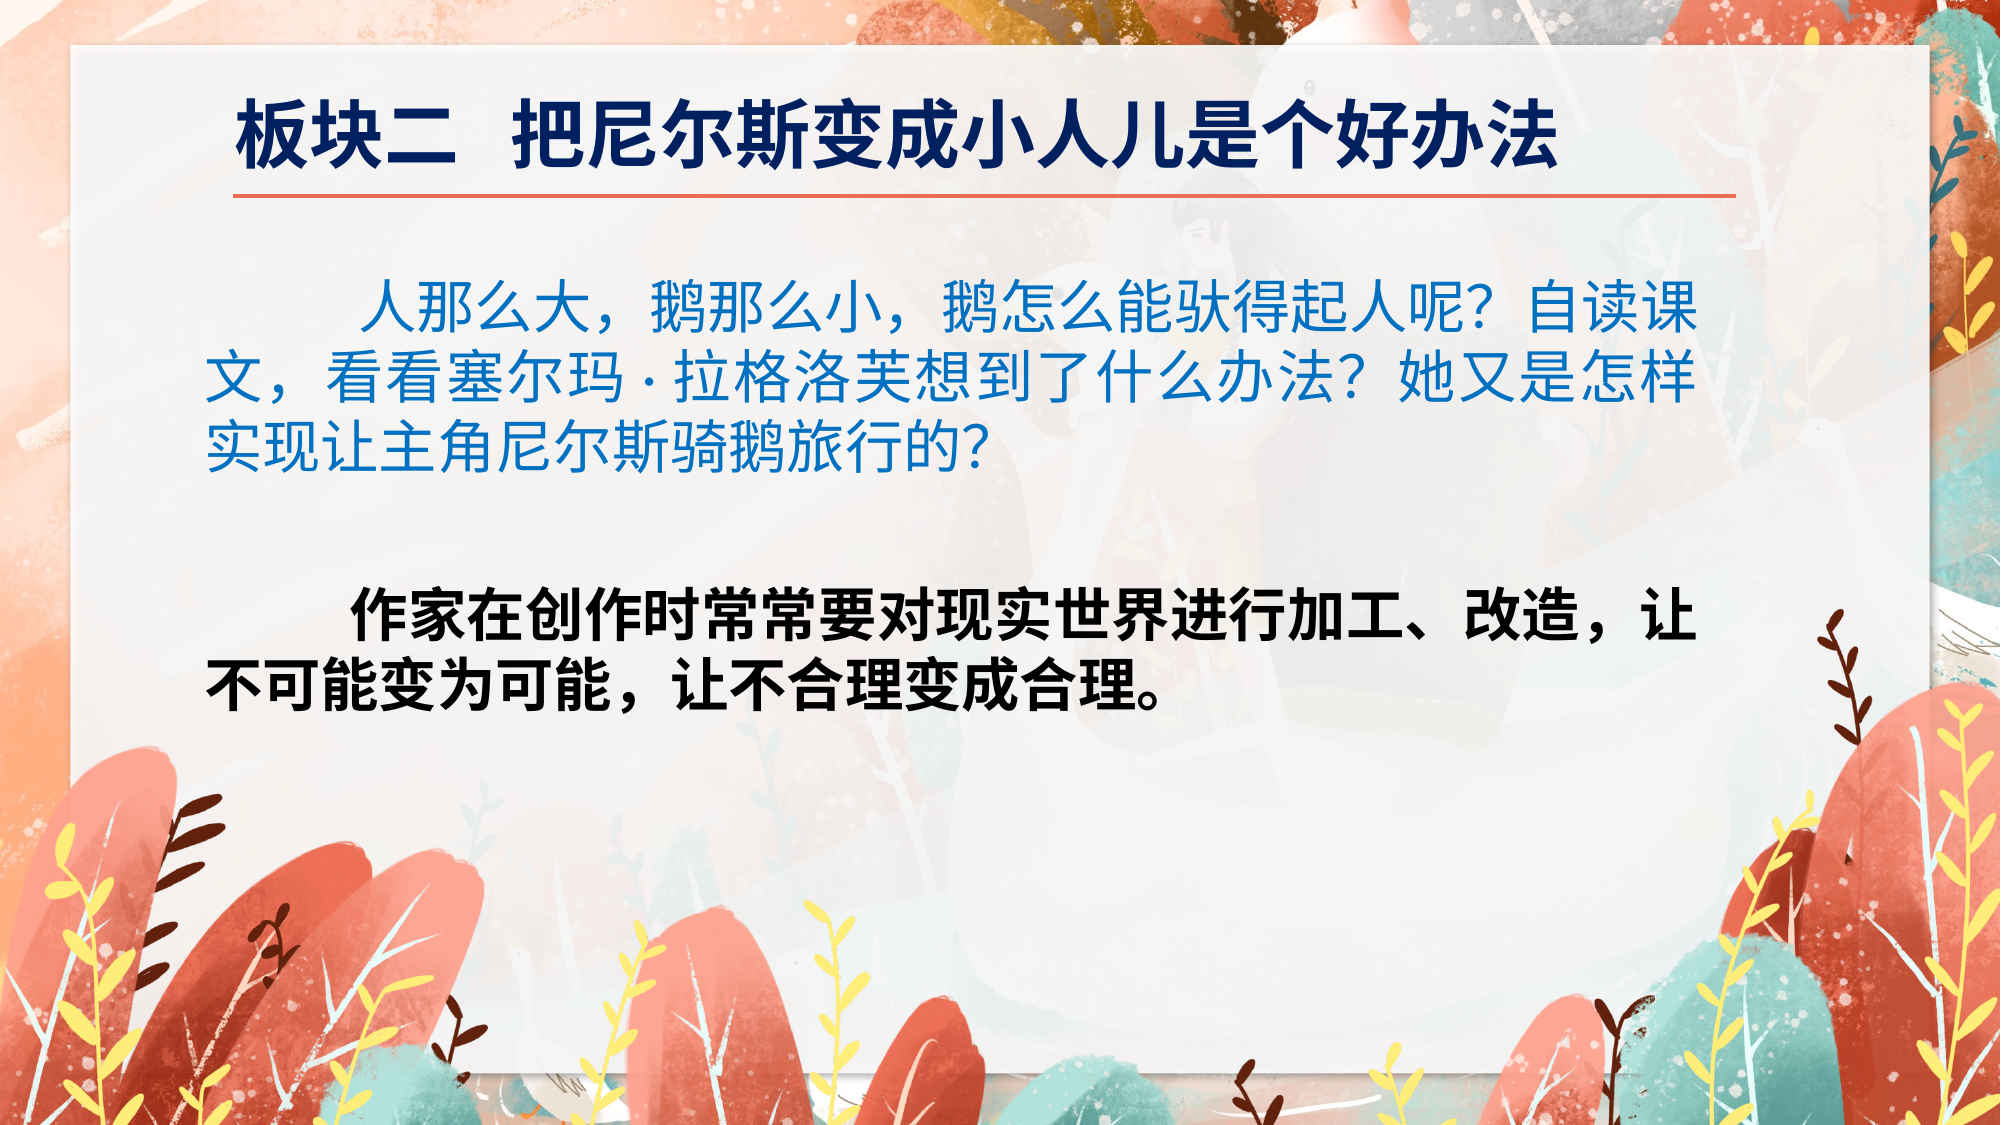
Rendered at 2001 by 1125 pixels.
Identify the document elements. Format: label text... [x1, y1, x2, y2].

text_box 作家在创作时常常要对现实世界进行加工、改造，让不可能变为可能，让不合理变成合理。 [189, 571, 1714, 726]
text_box 人那么大，鹅那么小，鹅怎么能驮得起人呢？自读课文，看看塞尔玛·拉格洛芙想到了什么办法？她又是怎样实现让主角尼尔斯骑鹅旅行的？ [189, 263, 1714, 488]
list 板块二 把尼尔斯变成小人儿是个好办法 [219, 90, 1695, 178]
picture [0, 0, 2000, 1125]
